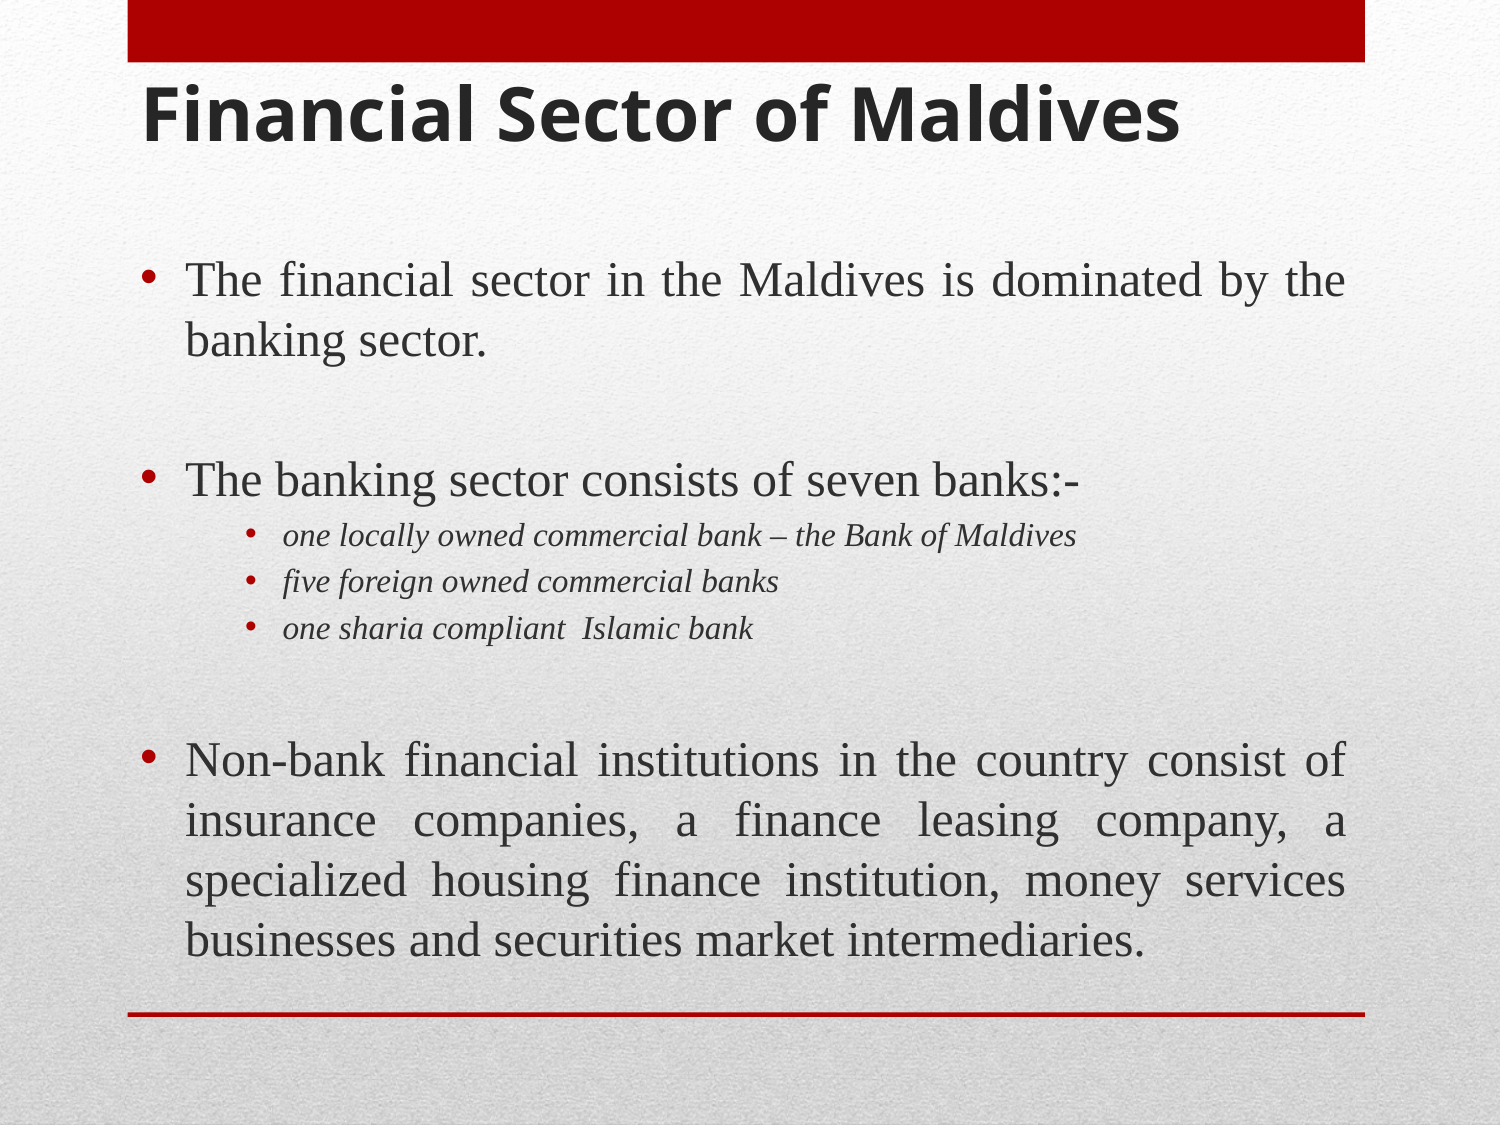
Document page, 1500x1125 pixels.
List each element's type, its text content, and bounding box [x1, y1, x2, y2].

title Financial Sector of Maldives [125, 50, 1238, 237]
list The financial sector in the Maldives is dominated by the banking sector. The banking sector consists of seven banks:- one locally owned commercial bank – the Bank of Maldives five foreign owned commercial banks one sharia compliant Islamic bank Non-bank financial institutions in the country consist of insurance companies, a finance leasing company, a specialized housing finance institution, money services businesses and securities market intermediaries. [125, 237, 1363, 975]
